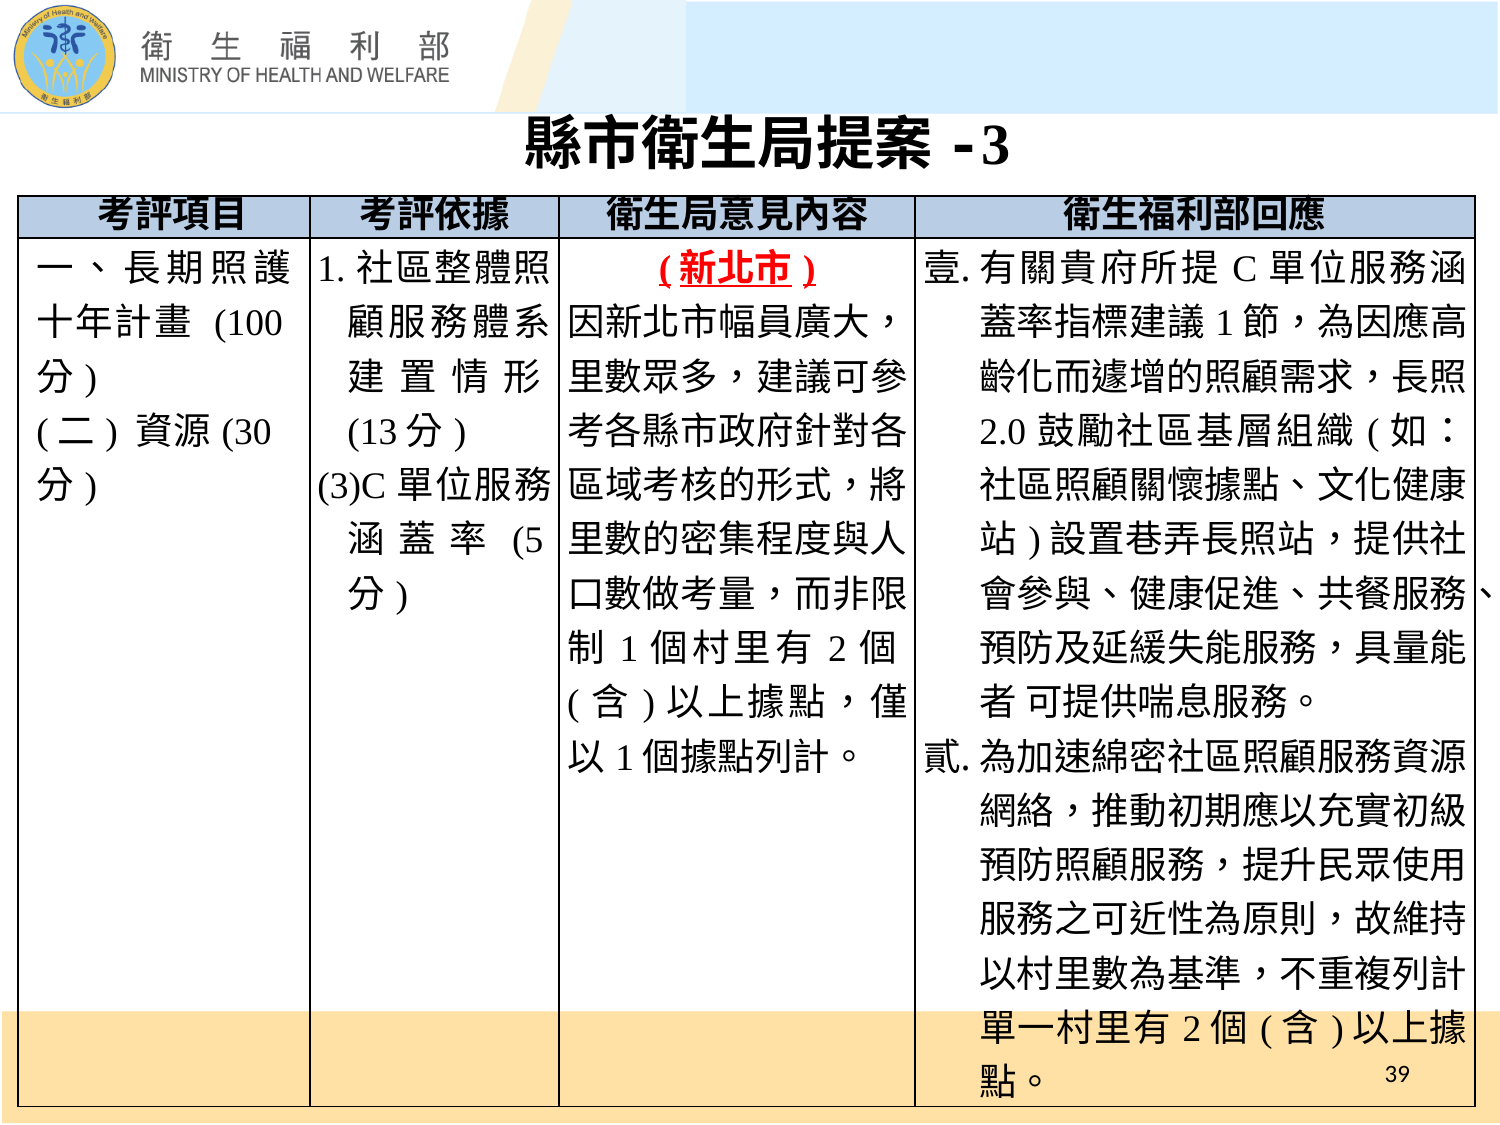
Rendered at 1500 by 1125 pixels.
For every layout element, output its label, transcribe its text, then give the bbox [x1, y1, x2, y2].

picture [0, 0, 686, 112]
table_cell 1.社區整體照顧服務體系建置情形(13分) (3)C單位服務涵蓋率(5分) [311, 239, 558, 1106]
table_cell 一、長期照護十年計畫 (100分) (二) 資源(30分) [19, 239, 309, 1106]
table_header 考評依據 [311, 197, 558, 237]
table_header 衛生局意見內容 [560, 197, 914, 237]
table_cell (新北市) 因新北市幅員廣大，里數眾多，建議可參考各縣市政府針對各區域考核的形式，將里數的密集程度與人口數做考量，而非限制1個村里有2個(含)以上據點，僅以1個據點列計。 [560, 239, 914, 1106]
table_header 衛生福利部回應 [916, 197, 1474, 237]
table_header ­­ 考評項目 [19, 197, 309, 237]
slide_number 39 [1074, 1042, 1425, 1103]
table_cell 有關貴府所提C單位服務涵蓋率指標建議1節，為因應高齡化而遽增的照顧需求，長照2.0鼓勵社區基層組織(如：社區照顧關懷據點、文化健康站)設置巷弄長照站，提供社會參與、健康促進、共餐服務、預防及延緩失能服務，具量能者 可提供喘息服務。 為加速綿密社區照顧服務資源網絡，推動初期應以充實初級預防照顧服務，提升民眾使用服務之可近性為原則，故維持以村里數為基準，不重複列計單一村里有2個(含)以上據點。 [916, 239, 1474, 1106]
text_box 縣市衛生局提案-3 [490, 98, 1046, 184]
